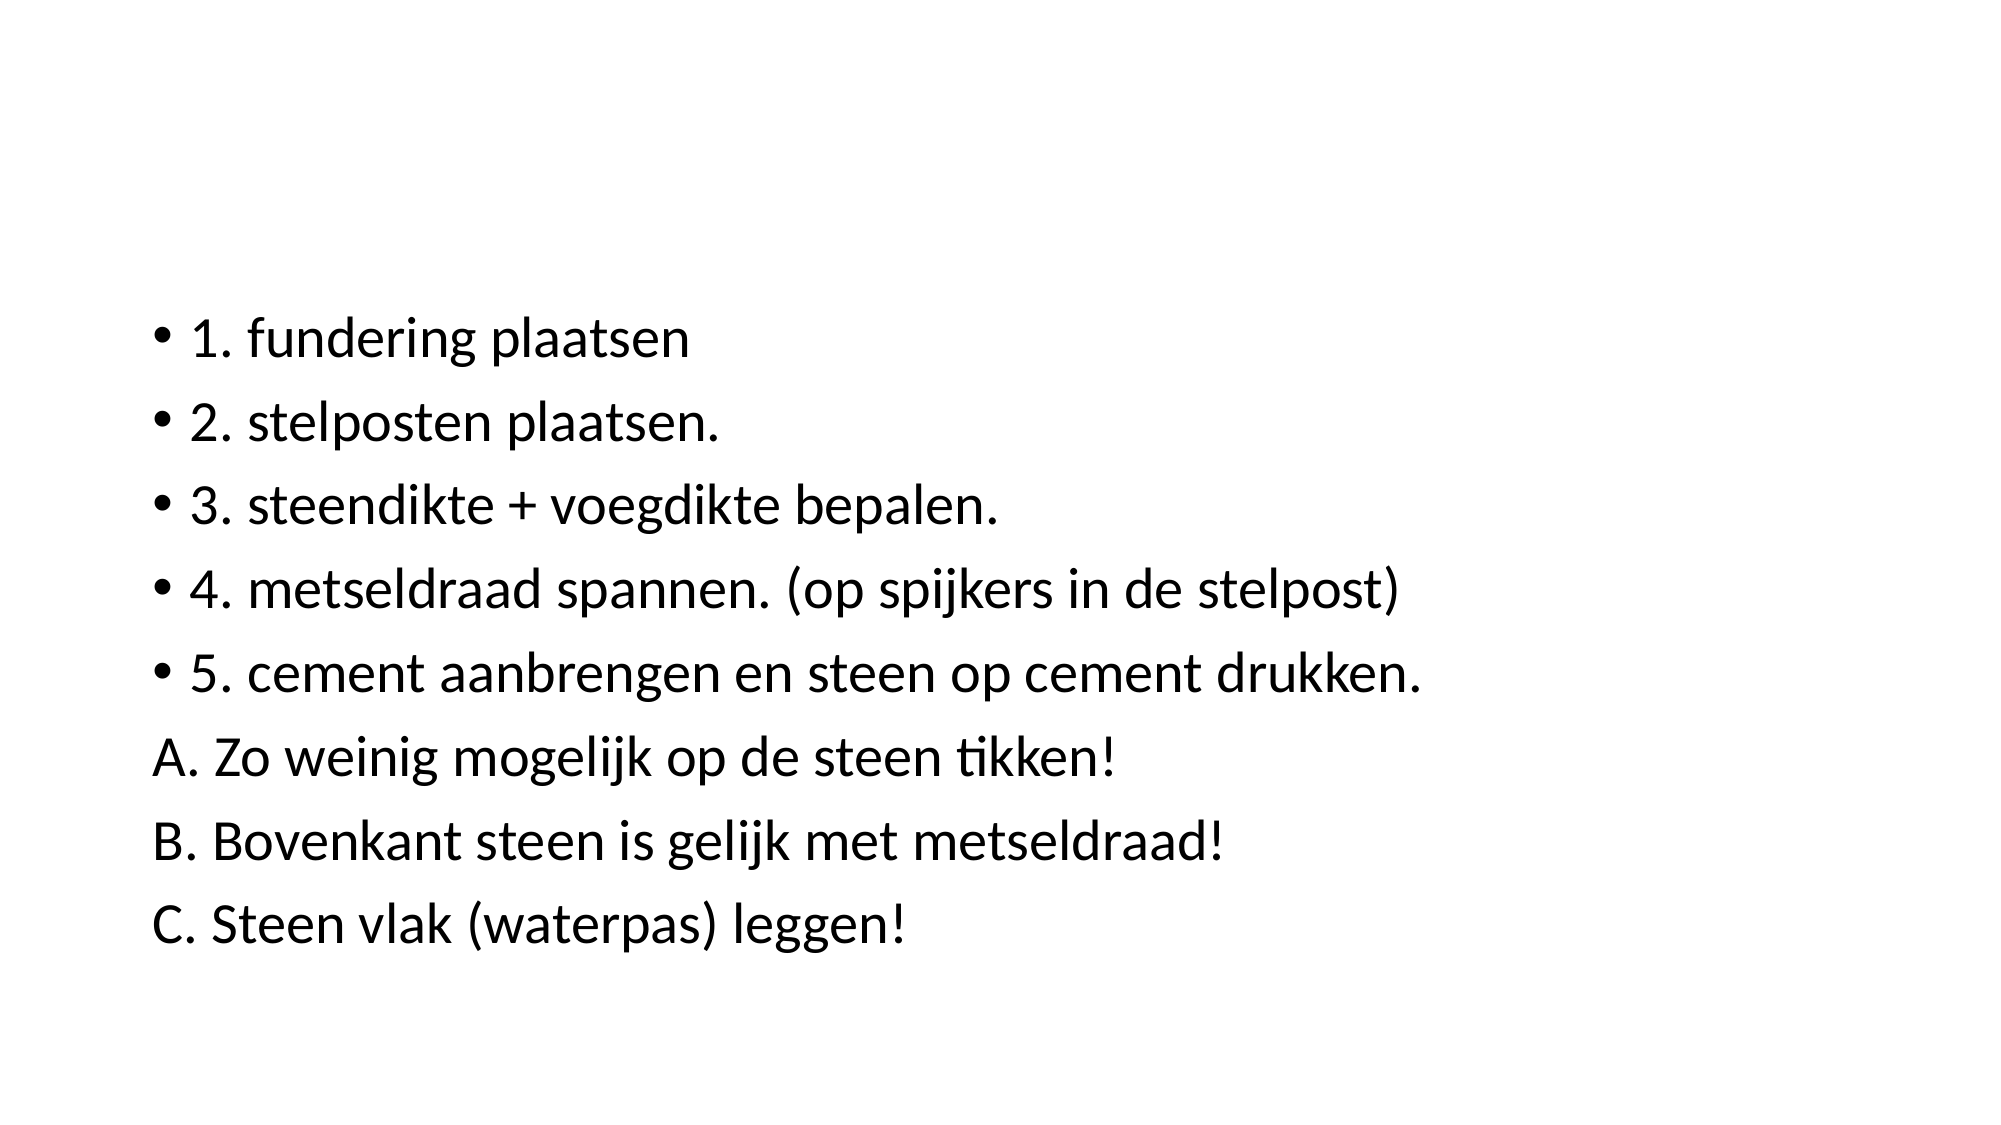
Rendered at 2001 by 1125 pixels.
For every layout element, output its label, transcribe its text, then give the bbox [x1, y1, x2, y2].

list 1. fundering plaatsen 2. stelposten plaatsen. 3. steendikte + voegdikte bepalen. 4. metseldraad spannen. (op spijkers in de stelpost) 5. cement aanbrengen en steen op cement drukken. A. Zo weinig mogelijk op de steen tikken! B. Bovenkant steen is gelijk met metseldraad! C. Steen vlak (waterpas) leggen! [137, 299, 1863, 1014]
